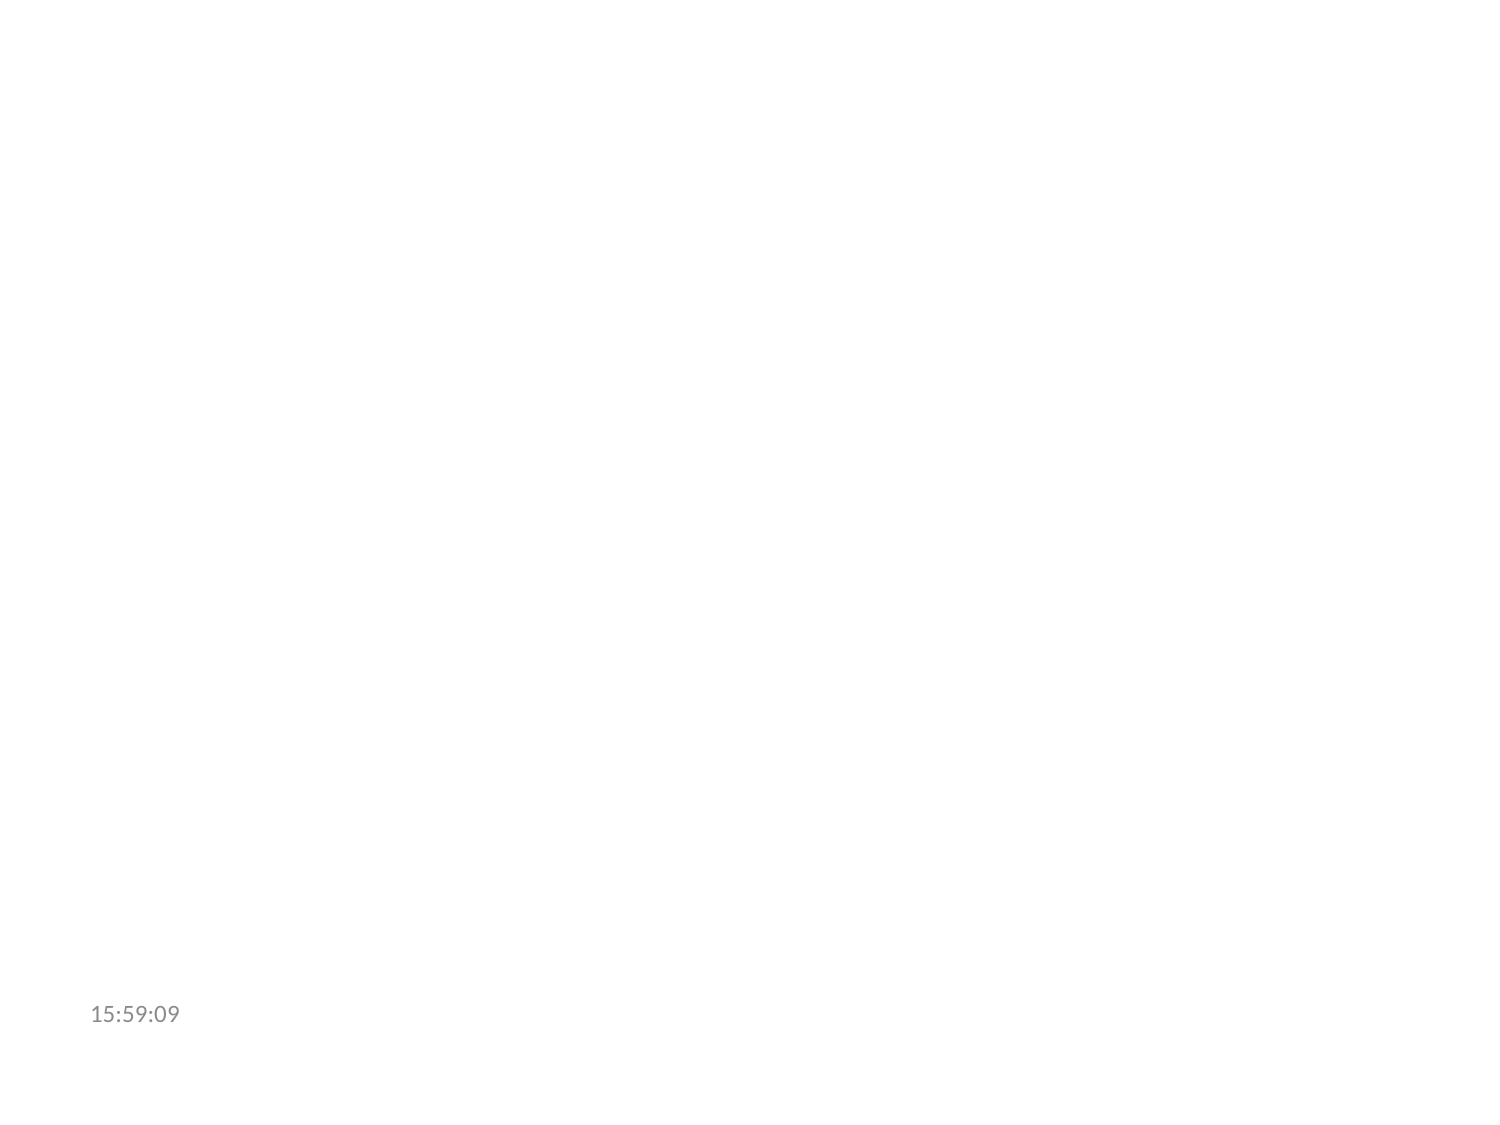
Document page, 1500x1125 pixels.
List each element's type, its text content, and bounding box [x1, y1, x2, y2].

text_box 15:35:09 [75, 982, 425, 1043]
